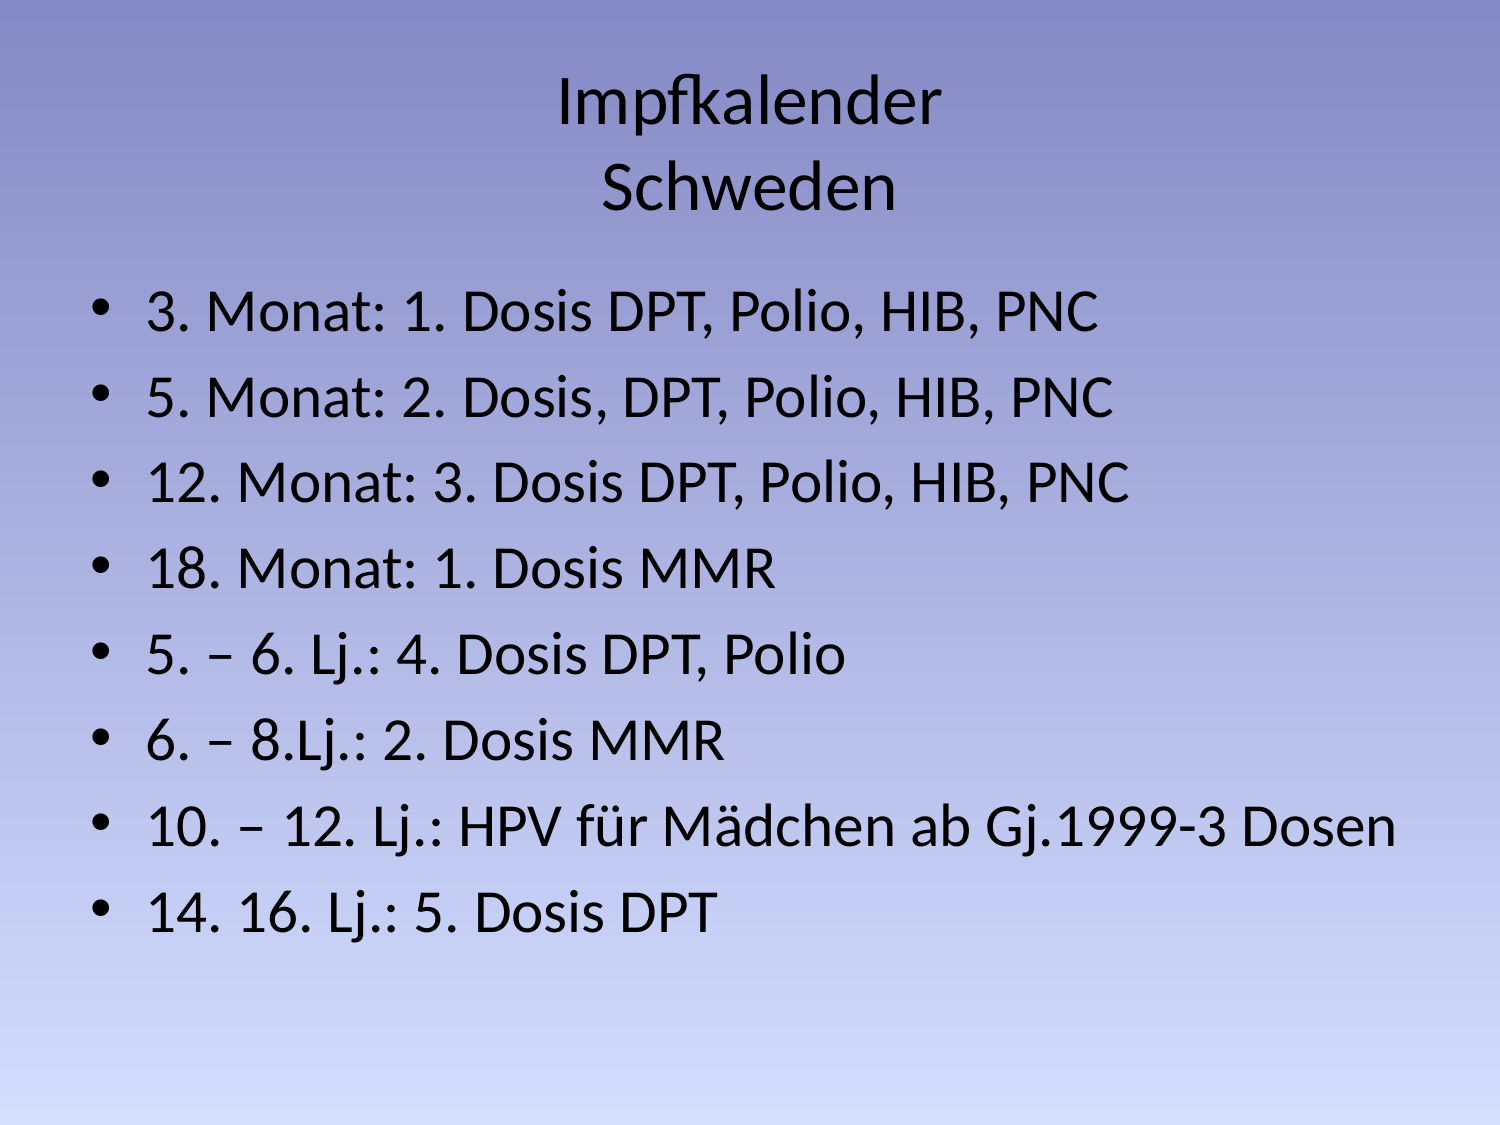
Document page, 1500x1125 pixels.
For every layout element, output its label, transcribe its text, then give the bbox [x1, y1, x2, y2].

title Impfkalender Schweden [75, 45, 1425, 233]
list 3. Monat: 1. Dosis DPT, Polio, HIB, PNC 5. Monat: 2. Dosis, DPT, Polio, HIB, PNC 12. Monat: 3. Dosis DPT, Polio, HIB, PNC 18. Monat: 1. Dosis MMR 5. – 6. Lj.: 4. Dosis DPT, Polio 6. – 8.Lj.: 2. Dosis MMR 10. – 12. Lj.: HPV für Mädchen ab Gj.1999-3 Dosen 14. 16. Lj.: 5. Dosis DPT [75, 262, 1425, 1005]
